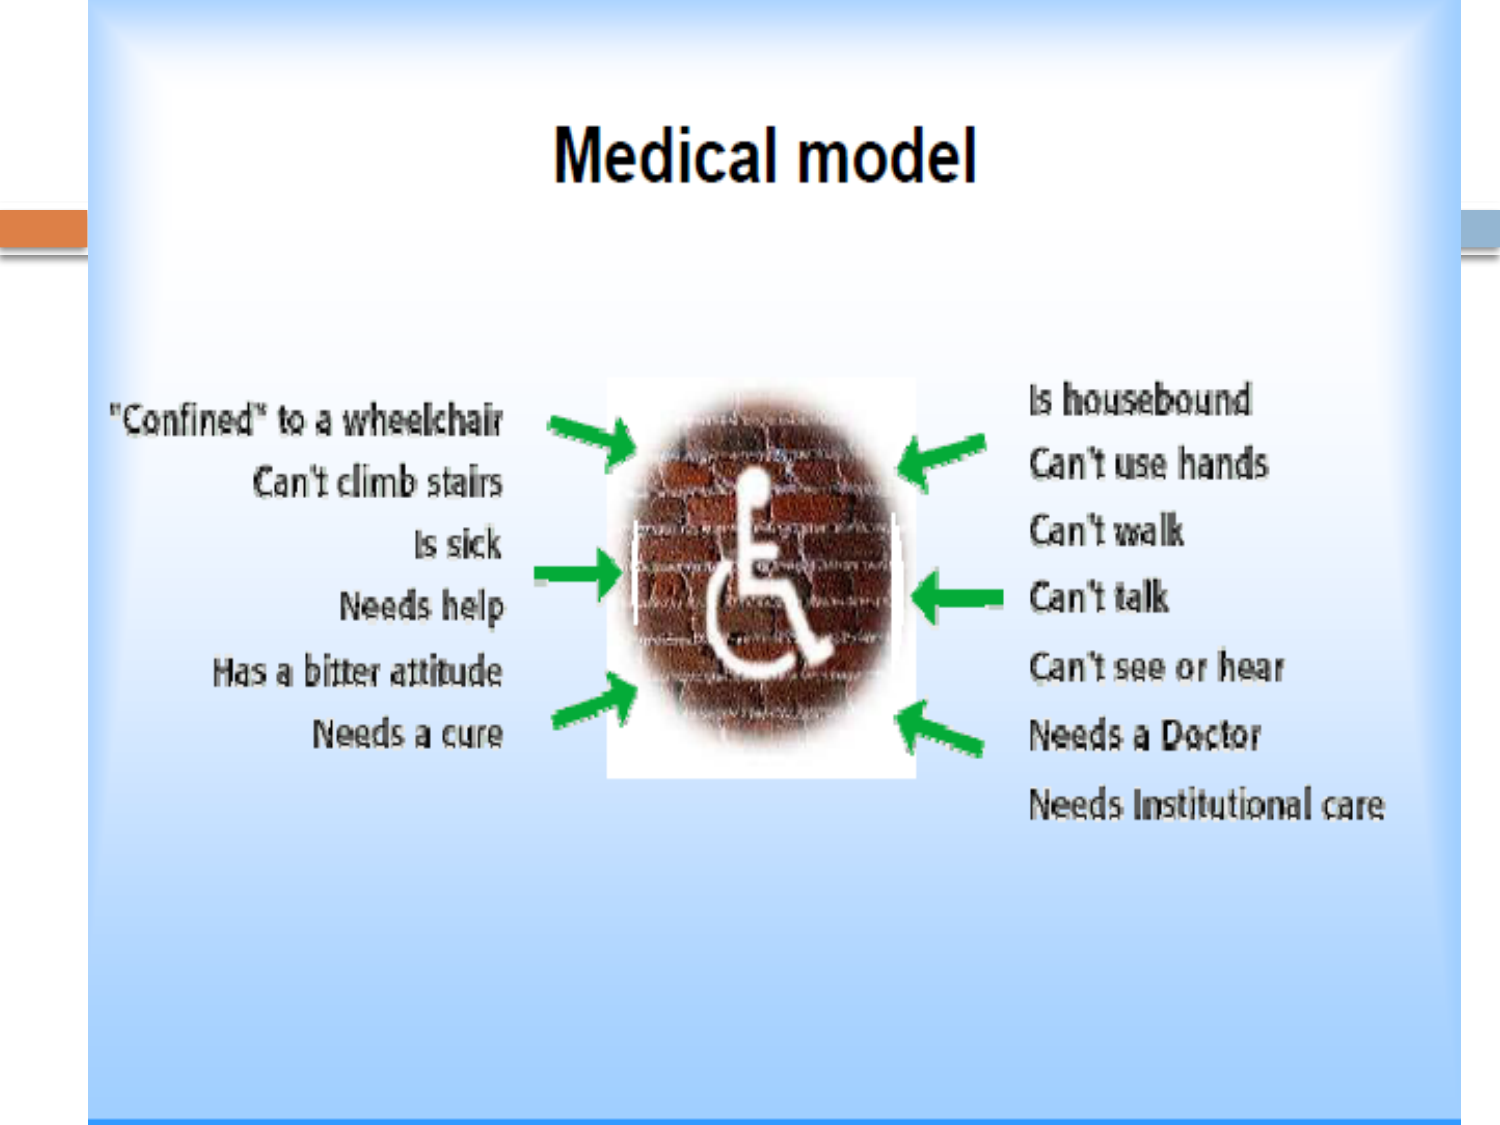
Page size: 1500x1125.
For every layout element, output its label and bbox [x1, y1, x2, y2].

list [88, 0, 1461, 1125]
